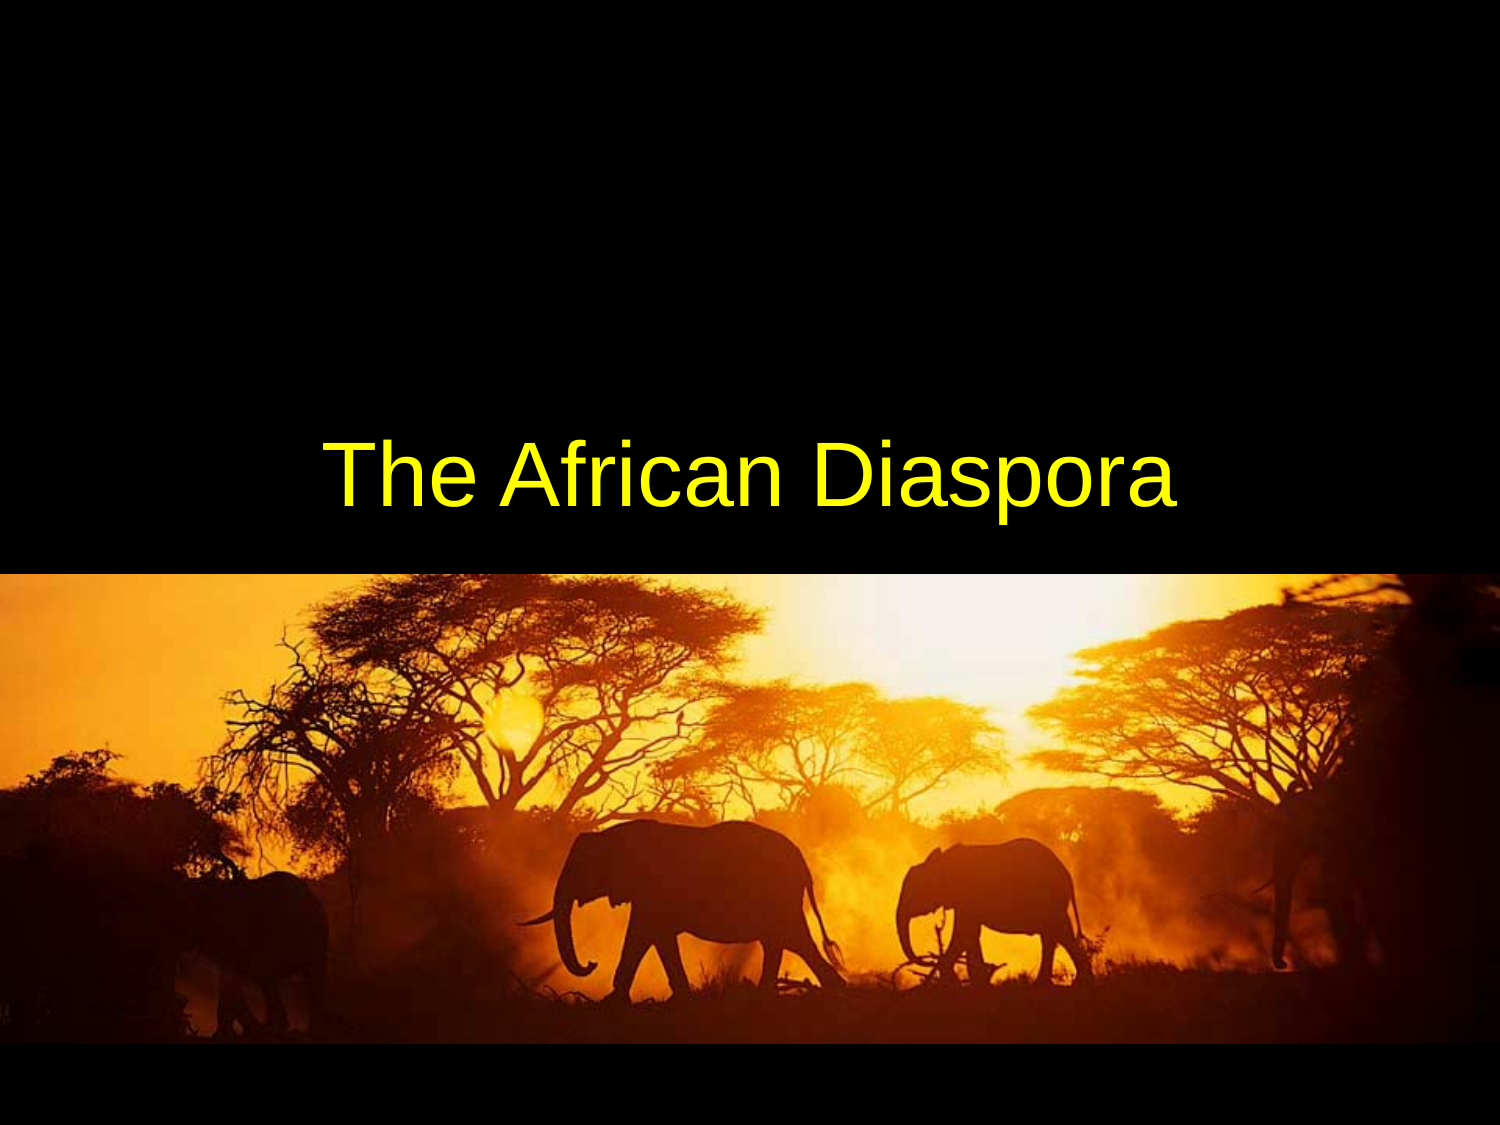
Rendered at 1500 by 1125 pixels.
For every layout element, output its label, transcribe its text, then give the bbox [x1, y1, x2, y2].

title The African Diaspora [112, 349, 1388, 573]
picture [0, 574, 1500, 1044]
